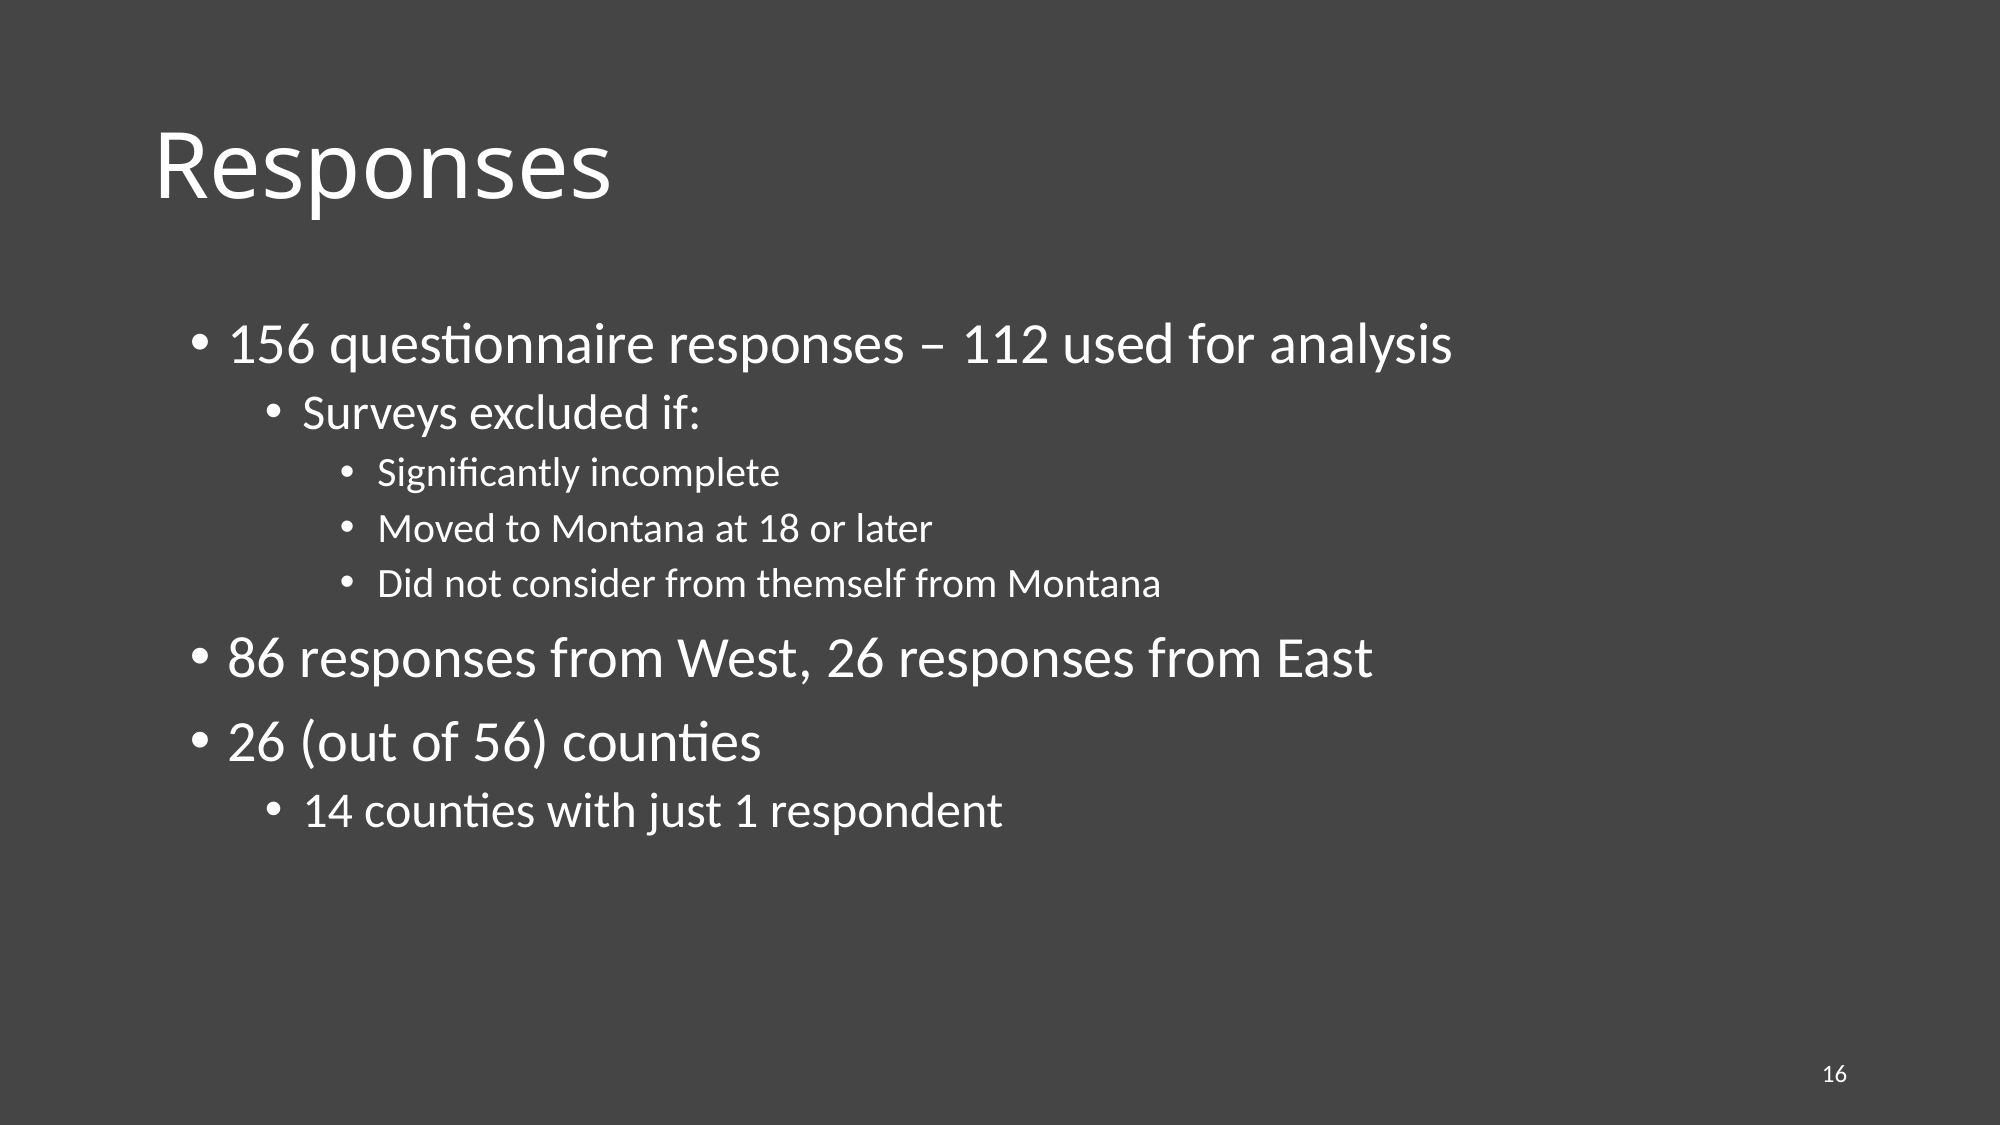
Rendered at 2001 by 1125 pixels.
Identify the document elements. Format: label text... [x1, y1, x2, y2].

slide_number 16 [1412, 1042, 1863, 1103]
list 156 questionnaire responses – 112 used for analysis Surveys excluded if: Significantly incomplete Moved to Montana at 18 or later Did not consider from themself from Montana 86 responses from West, 26 responses from East 26 (out of 56) counties 14 counties with just 1 respondent [174, 305, 1825, 966]
title Responses [137, 59, 1863, 278]
